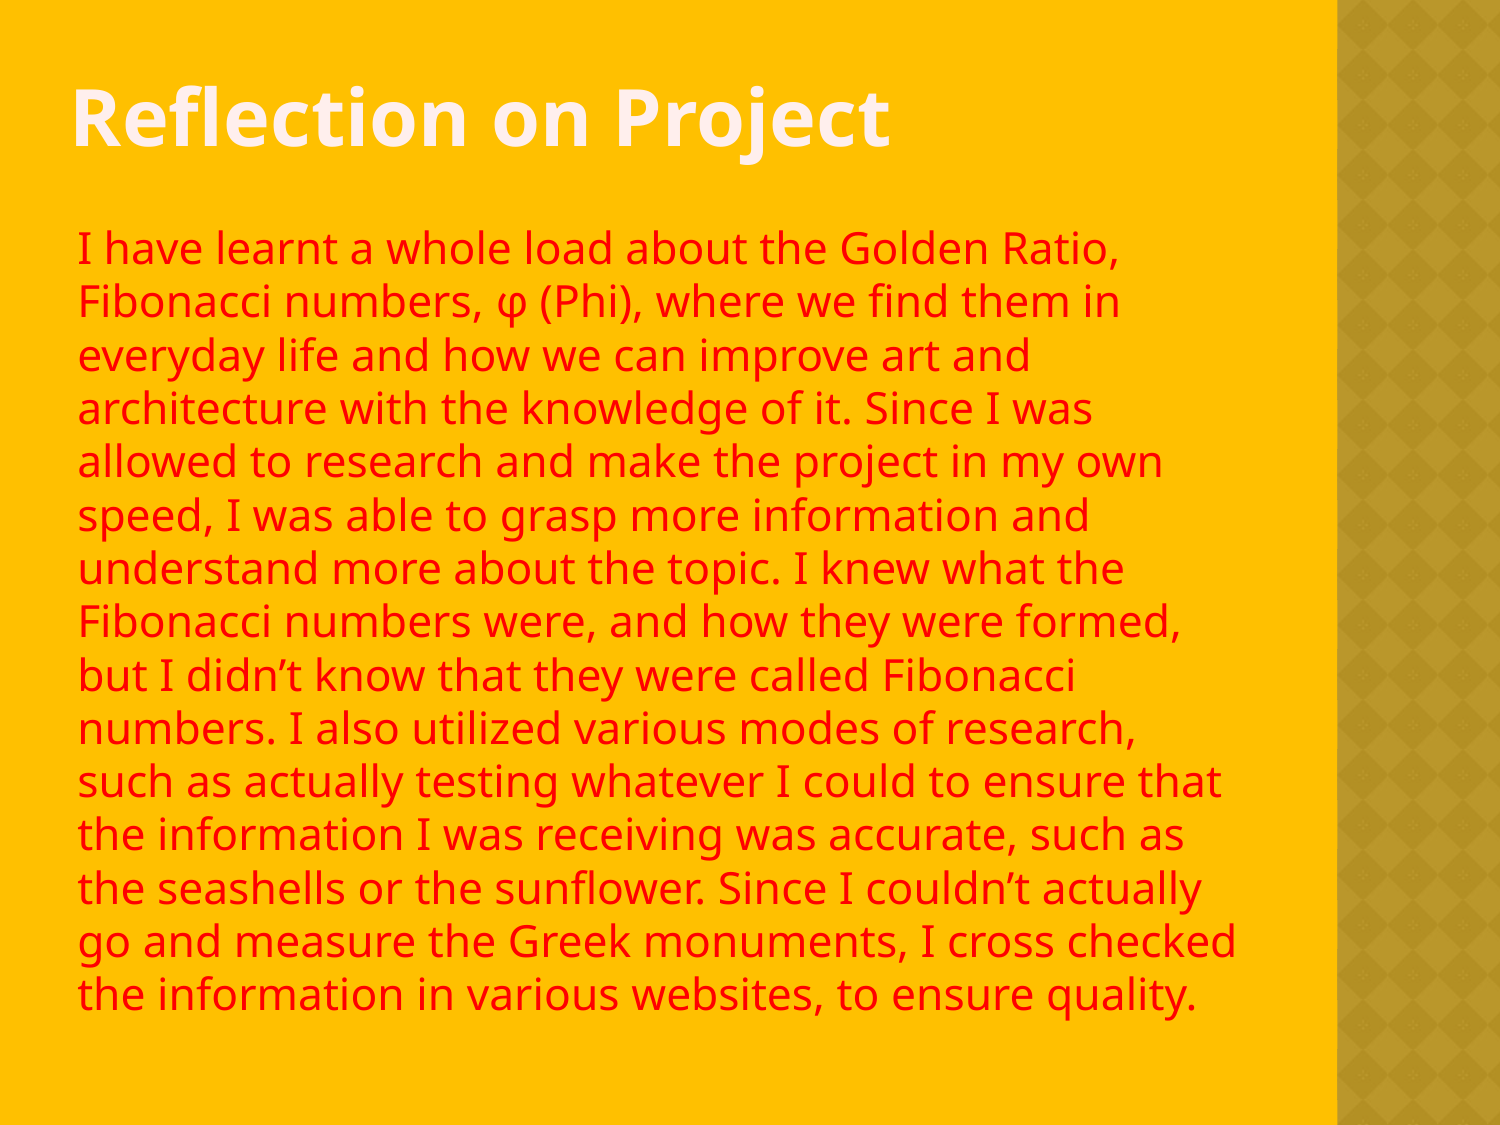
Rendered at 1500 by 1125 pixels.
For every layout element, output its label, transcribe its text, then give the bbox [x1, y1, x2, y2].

list I have learnt a whole load about the Golden Ratio, Fibonacci numbers, φ (Phi), where we find them in everyday life and how we can improve art and architecture with the knowledge of it. Since I was allowed to research and make the project in my own speed, I was able to grasp more information and understand more about the topic. I knew what the Fibonacci numbers were, and how they were formed, but I didn’t know that they were called Fibonacci numbers. I also utilized various modes of research, such as actually testing whatever I could to ensure that the information I was receiving was accurate, such as the seashells or the sunflower. Since I couldn’t actually go and measure the Greek monuments, I cross checked the information in various websites, to ensure quality. [62, 212, 1263, 1075]
title Reflection on Project [62, 0, 1250, 163]
